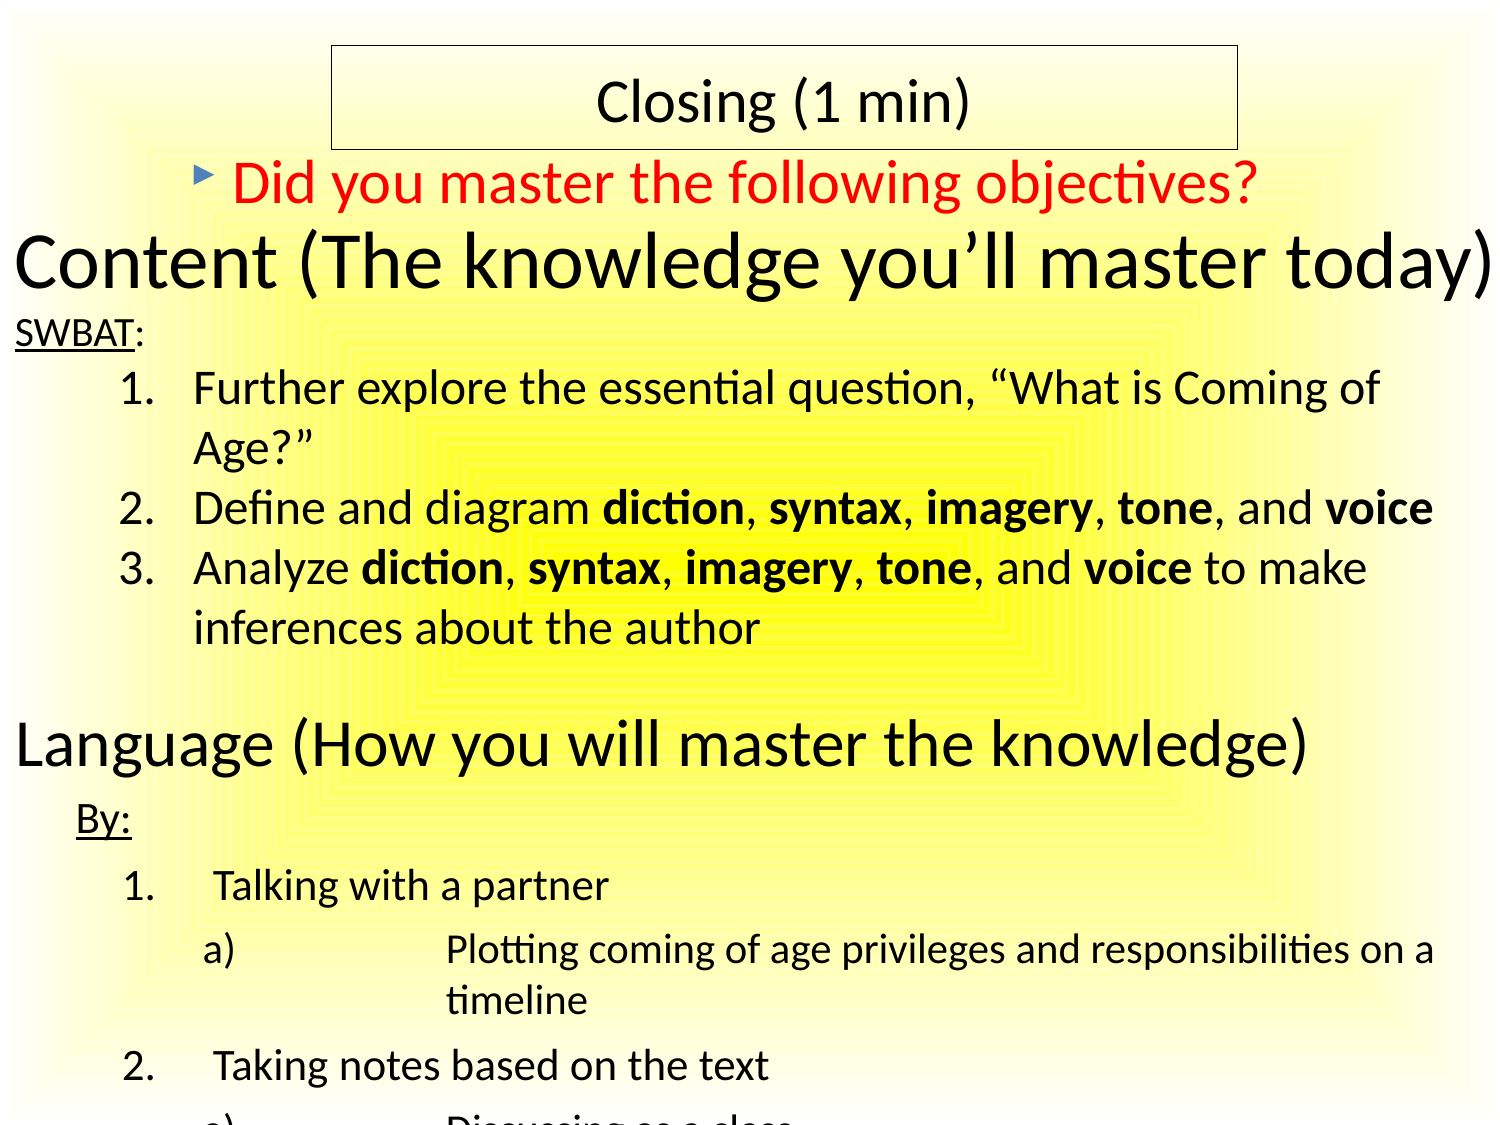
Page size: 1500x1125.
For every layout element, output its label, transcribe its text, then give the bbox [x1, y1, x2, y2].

title Closing (1 min) [331, 45, 1238, 134]
text_box Content (The knowledge you’ll master today) SWBAT: Further explore the essential question, “What is Coming of Age?” Define and diagram diction, syntax, imagery, tone, and voice Analyze diction, syntax, imagery, tone, and voice to make inferences about the author [0, 199, 1500, 838]
text_box Did you master the following objectives? [0, 134, 1434, 199]
text_box Language (How you will master the knowledge) By: Talking with a partner Plotting coming of age privileges and responsibilities on a timeline Taking notes based on the text Discussing as a class Filling out a graphic organizer [0, 838, 1500, 1125]
